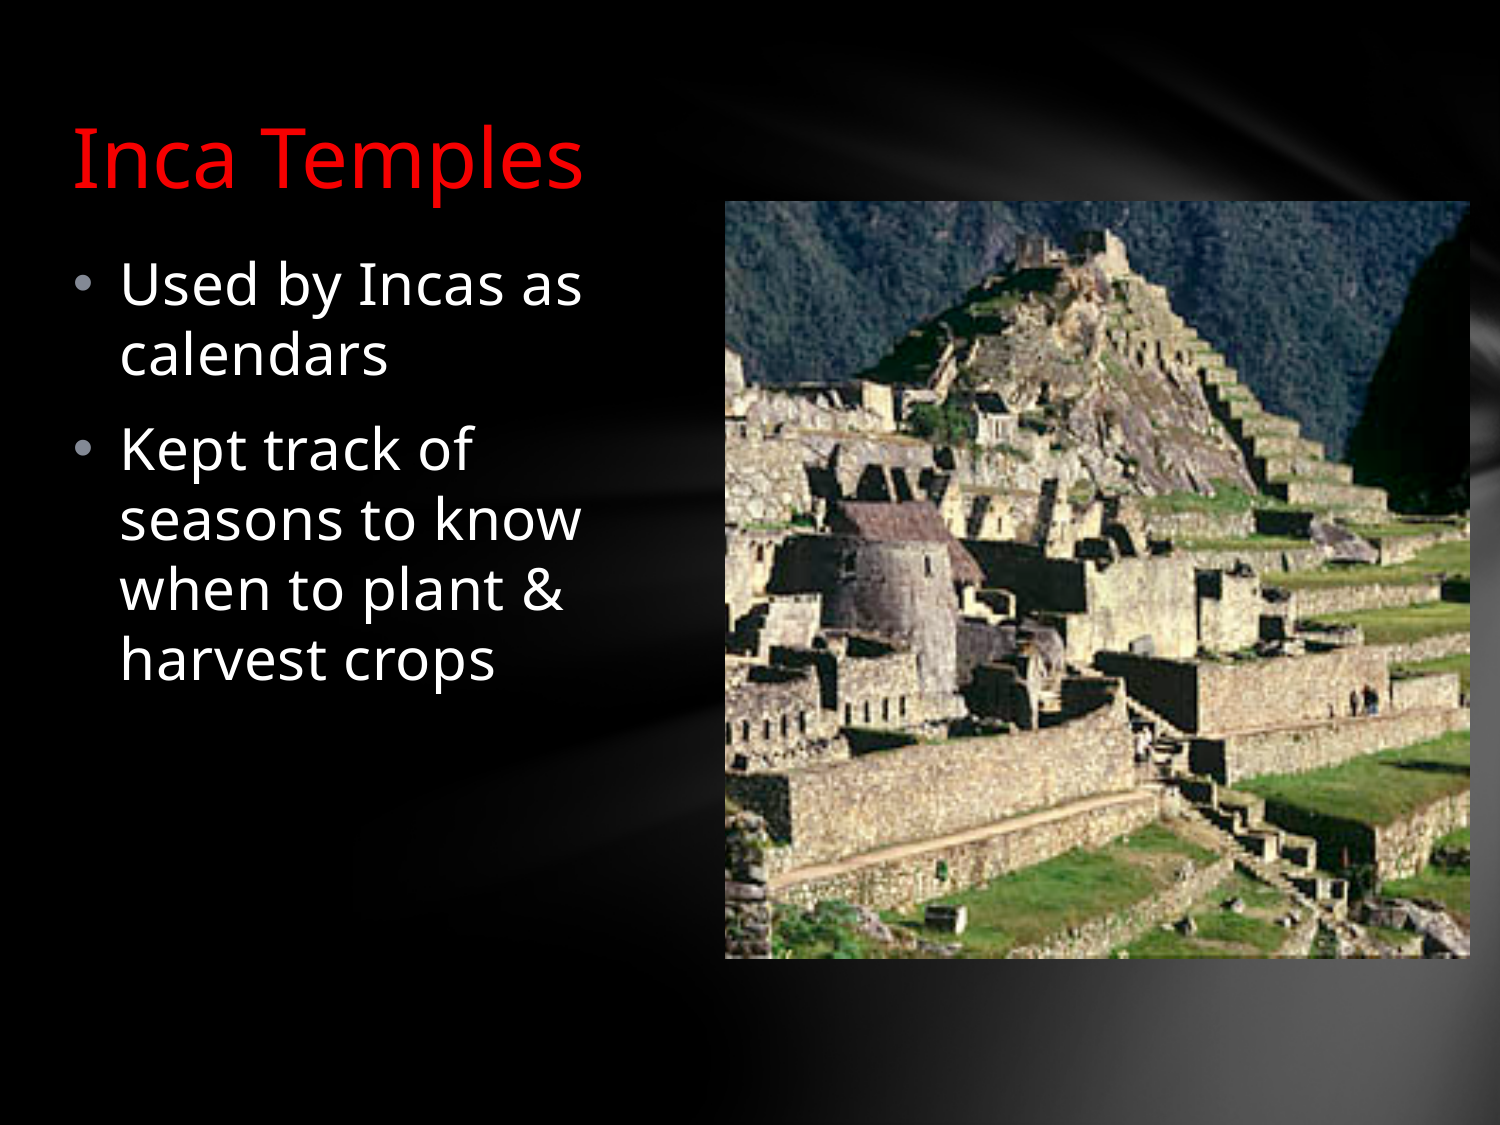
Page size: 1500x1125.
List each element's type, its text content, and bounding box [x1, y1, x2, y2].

list Used by Incas as calendars Kept track of seasons to know when to plant & harvest crops [57, 239, 696, 944]
picture [724, 201, 1471, 959]
title Inca Temples [57, 37, 1318, 213]
